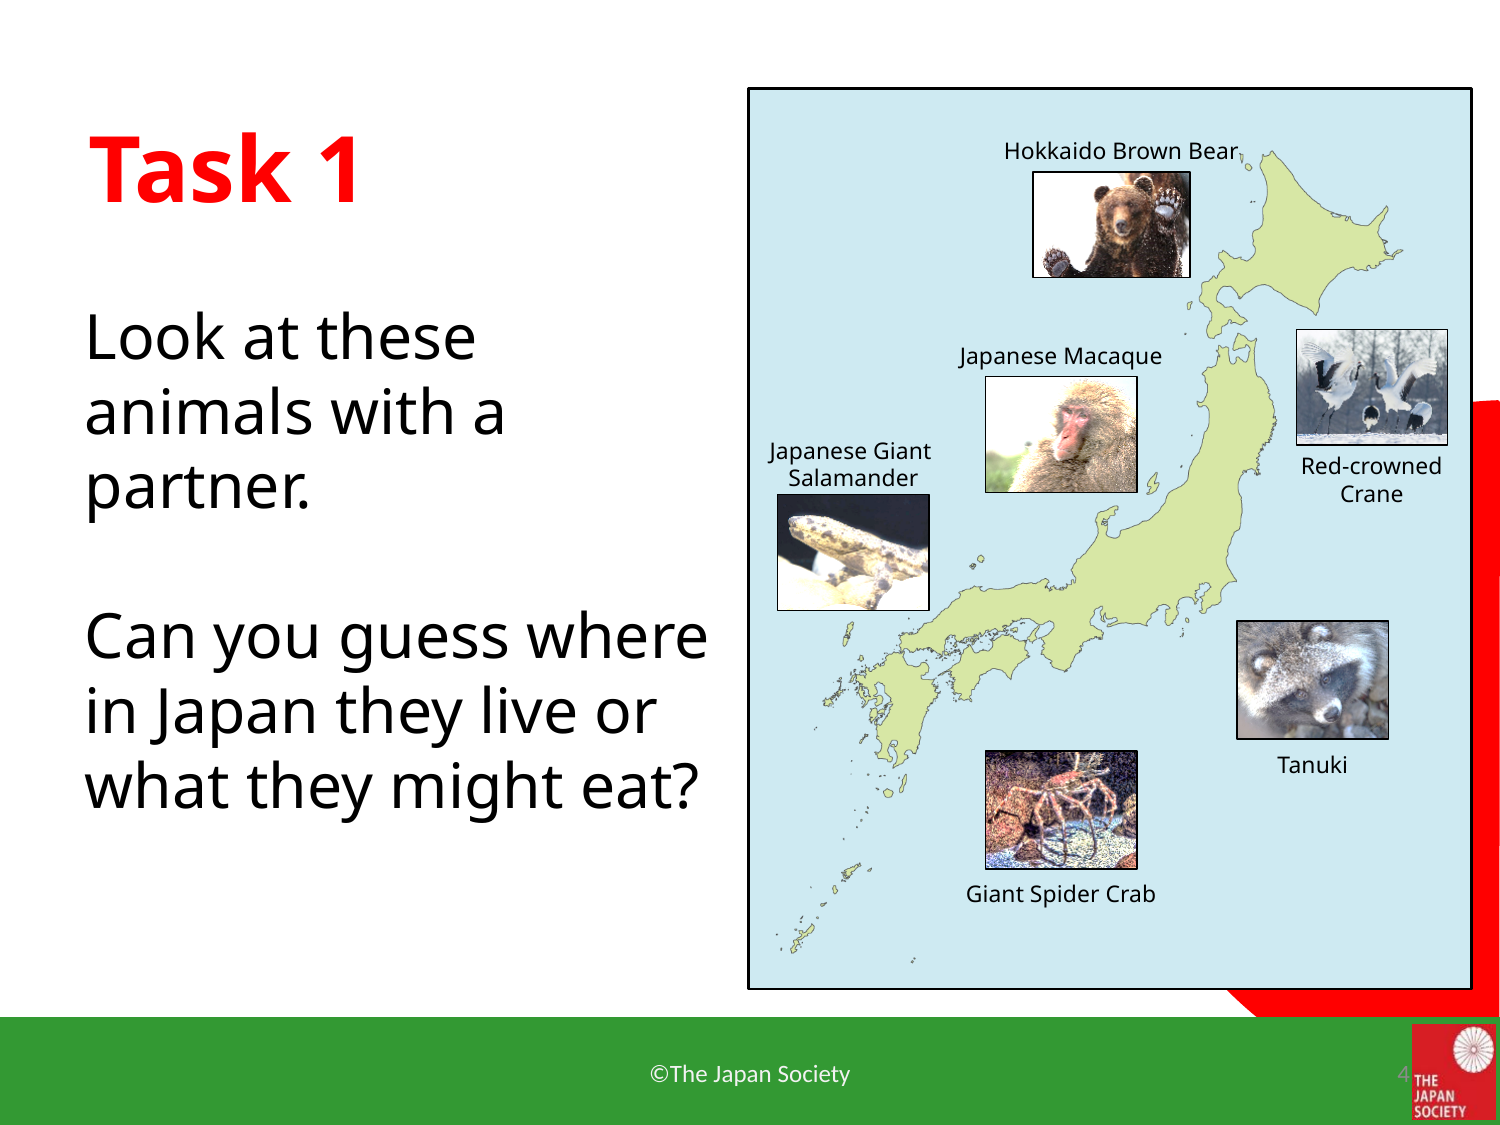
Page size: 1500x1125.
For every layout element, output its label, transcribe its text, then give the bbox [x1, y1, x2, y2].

picture [1412, 1024, 1496, 1120]
text_box Task 1 [73, 103, 744, 228]
text_box Look at these animals with a partner. Can you guess where in Japan they live or what they might eat? [69, 214, 727, 829]
picture [749, 89, 1471, 988]
